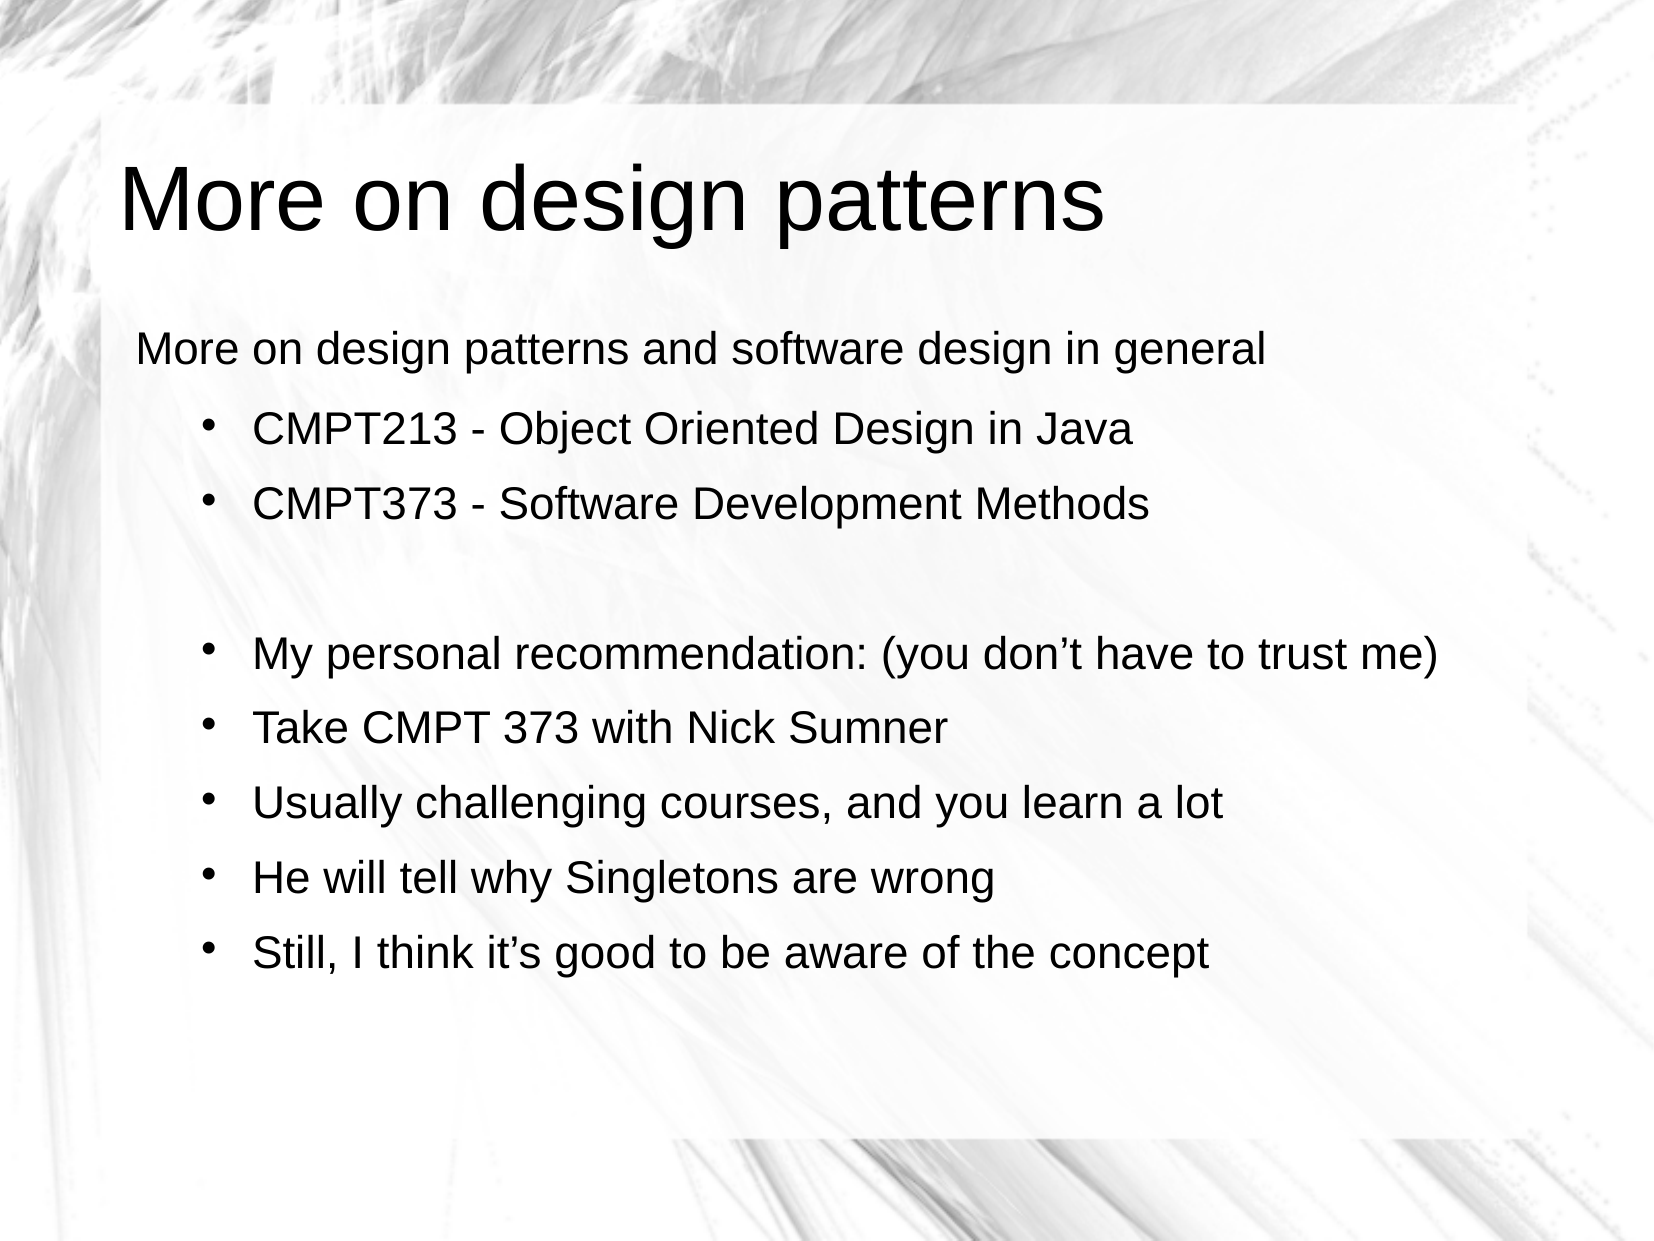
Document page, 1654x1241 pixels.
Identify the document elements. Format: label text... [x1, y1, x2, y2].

title More on design patterns [118, 93, 1506, 299]
list More on design patterns and software design in general CMPT213 - Object Oriented Design in Java CMPT373 - Software Development Methods My personal recommendation: (you don’t have to trust me) Take CMPT 373 with Nick Sumner Usually challenging courses, and you learn a lot He will tell why Singletons are wrong Still, I think it’s good to be aware of the concept [118, 319, 1571, 1109]
picture [0, 0, 1654, 1241]
